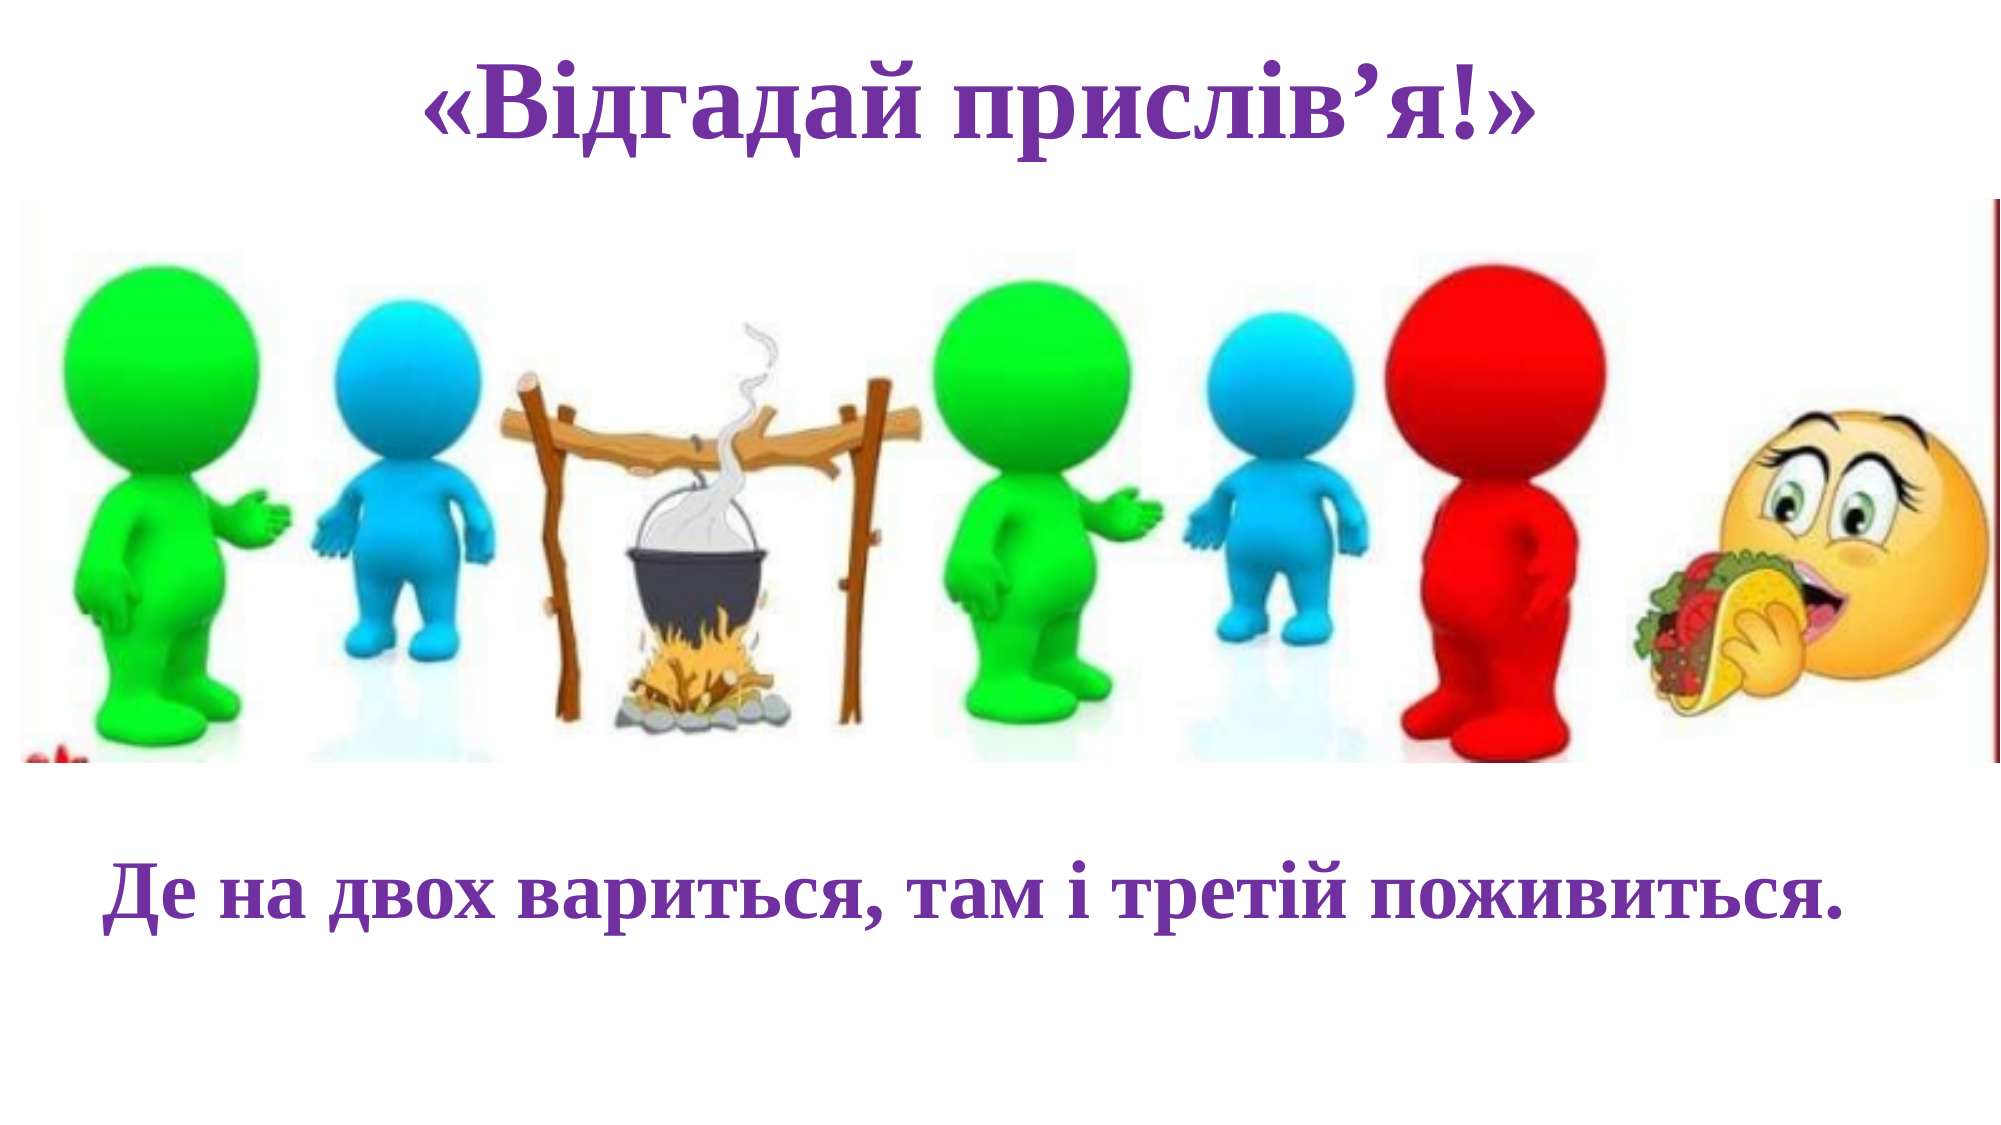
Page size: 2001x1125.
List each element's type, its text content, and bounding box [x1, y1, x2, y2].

text_box Де на двох вариться, там і третій поживиться. [66, 827, 1867, 943]
picture [20, 199, 2000, 763]
text_box «Відгадай прислів’я!» [235, 18, 1695, 199]
